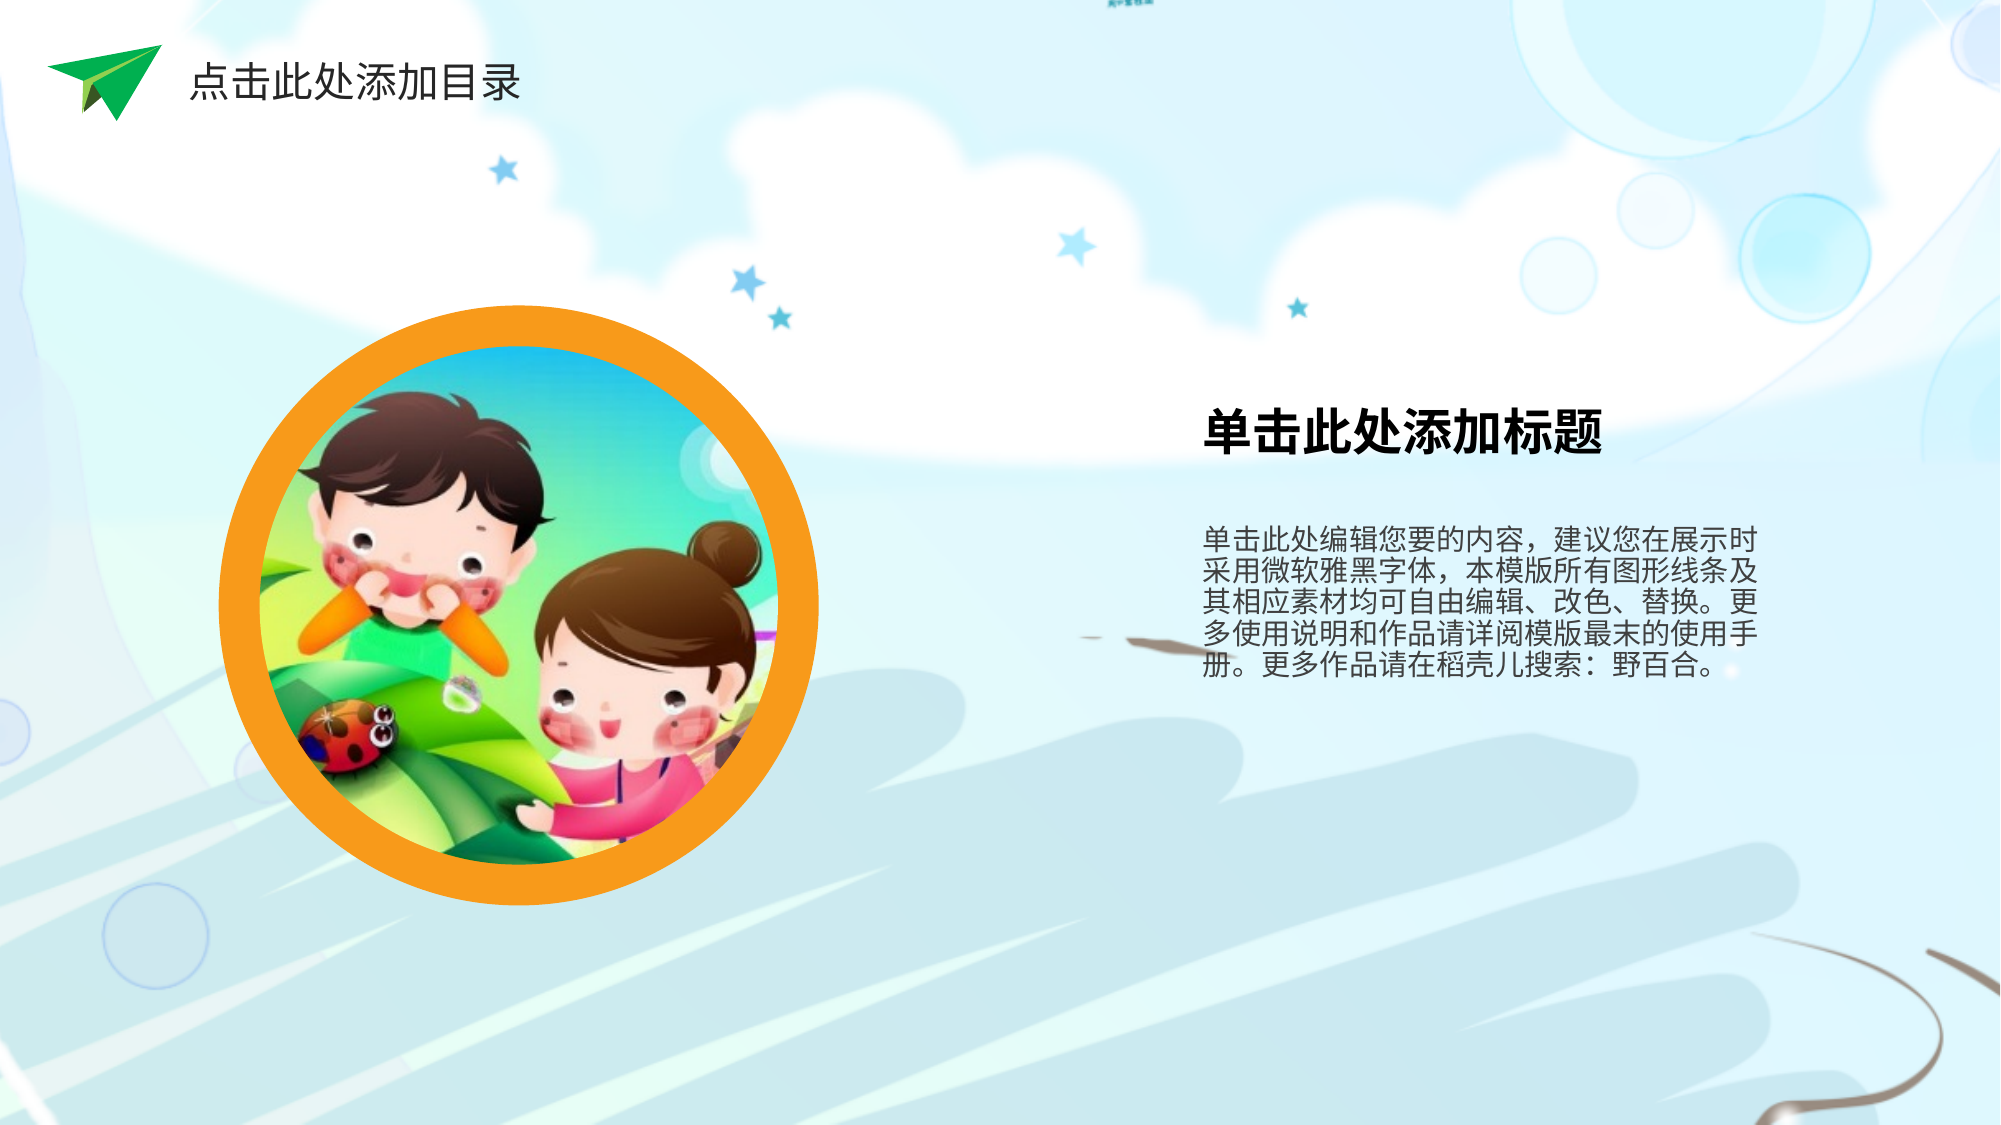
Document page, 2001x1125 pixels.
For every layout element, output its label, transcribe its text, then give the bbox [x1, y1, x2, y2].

text_box 点击此处添加目录 [173, 48, 576, 113]
text_box 单击此处编辑您要的内容，建议您在展示时采用微软雅黑字体，本模版所有图形线条及其相应素材均可自由编辑、改色、替换。更多使用说明和作品请详阅模版最末的使用手册。更多作品请在稻壳儿搜索：野百合。 [1188, 517, 1794, 742]
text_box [47, 44, 163, 121]
text_box [217, 453, 259, 758]
text_box 单击此处添加标题 [1188, 393, 1679, 468]
picture [0, 0, 2001, 1125]
text_box [778, 452, 820, 759]
text_box [366, 304, 672, 346]
text_box [366, 865, 672, 907]
